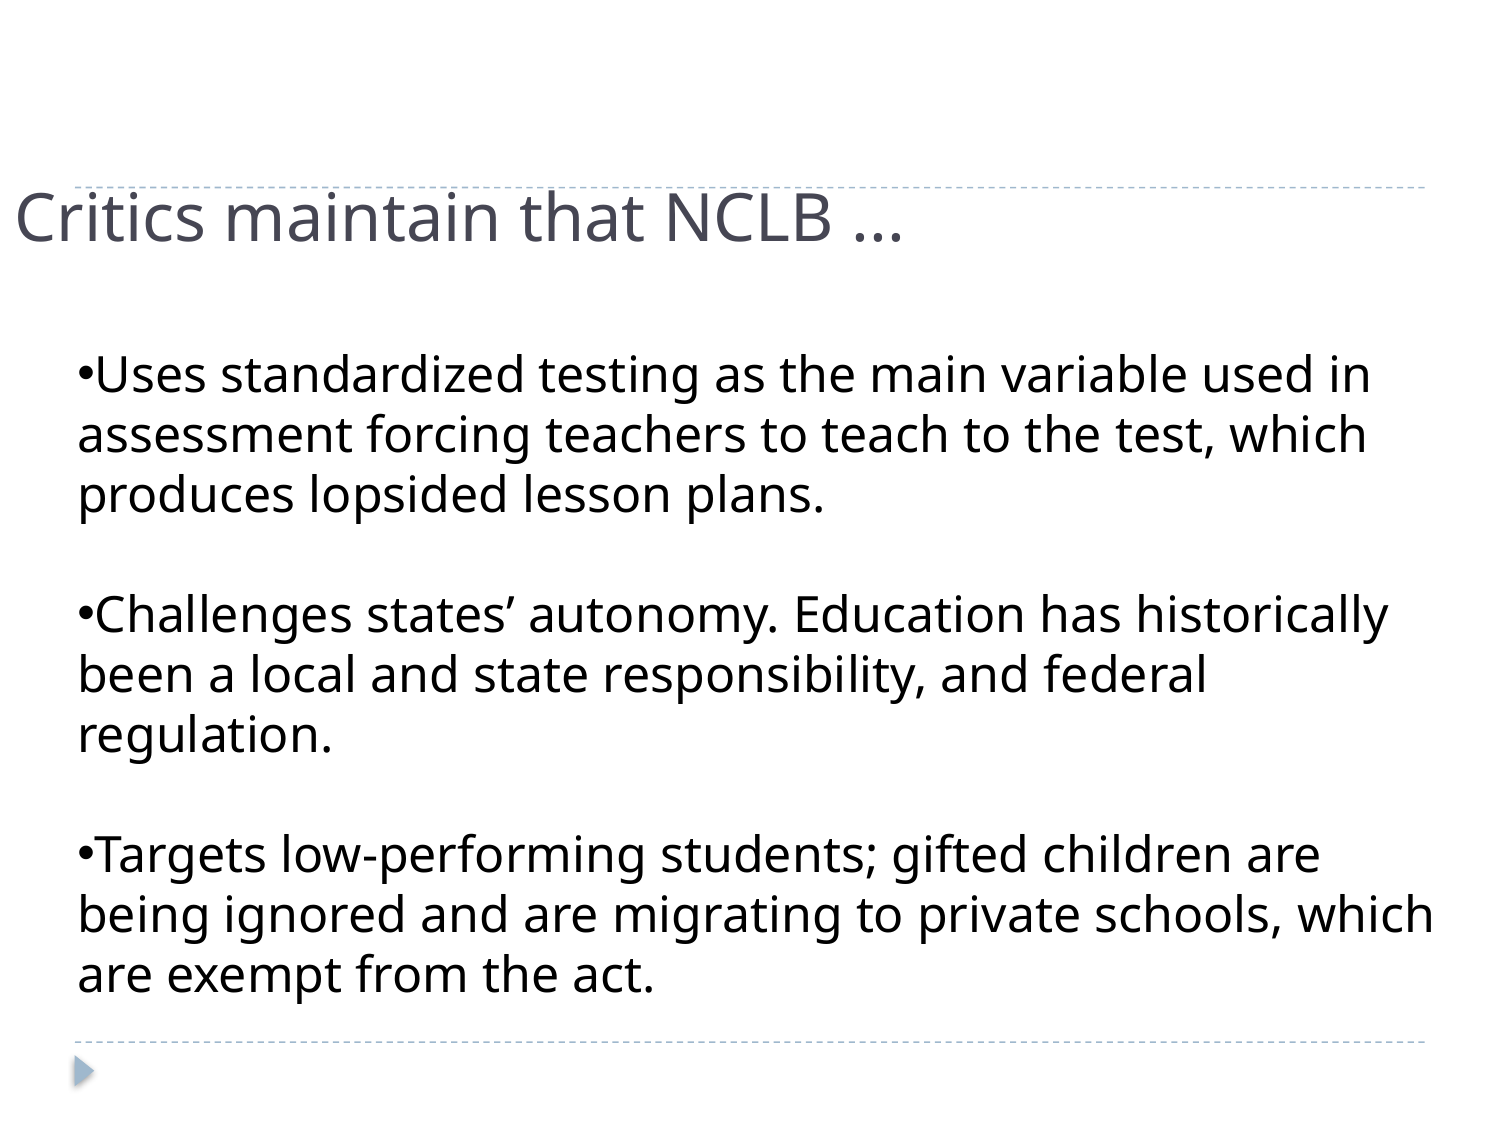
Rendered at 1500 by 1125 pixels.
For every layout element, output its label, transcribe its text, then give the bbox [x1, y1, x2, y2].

text_box Uses standardized testing as the main variable used in assessment forcing teachers to teach to the test, which produces lopsided lesson plans. Challenges states’ autonomy. Education has historically been a local and state responsibility, and federal regulation. Targets low-performing students; gifted children are being ignored and are migrating to private schools, which are exempt from the act. [62, 275, 1463, 1000]
title Critics maintain that NCLB ... [0, 75, 1500, 263]
